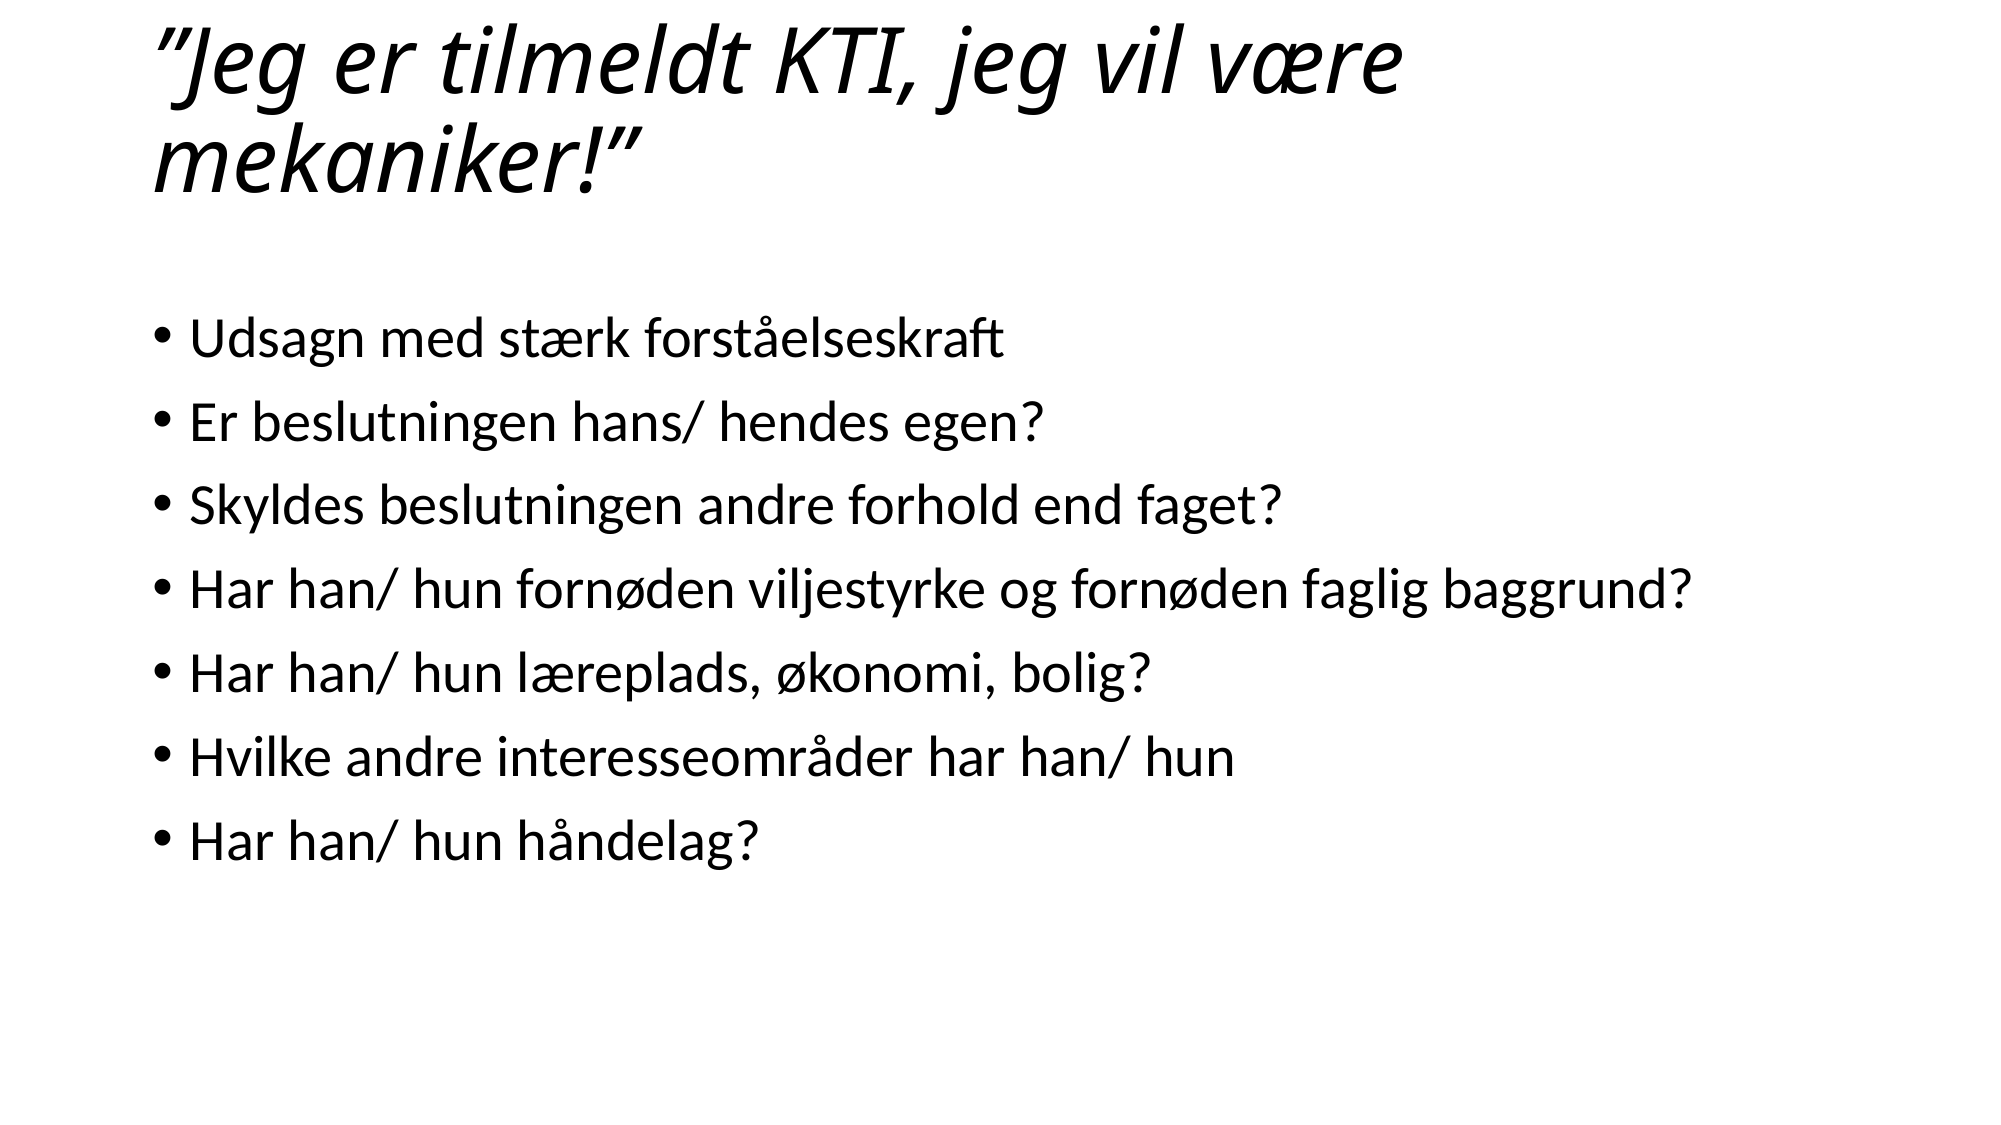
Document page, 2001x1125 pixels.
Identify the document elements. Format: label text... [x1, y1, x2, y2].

list Udsagn med stærk forståelseskraft Er beslutningen hans/ hendes egen? Skyldes beslutningen andre forhold end faget? Har han/ hun fornøden viljestyrke og fornøden faglig baggrund? Har han/ hun læreplads, økonomi, bolig? Hvilke andre interesseområder har han/ hun Har han/ hun håndelag? [137, 299, 1863, 1014]
title ”Jeg er tilmeldt KTI, jeg vil være mekaniker!” [137, 59, 1863, 278]
